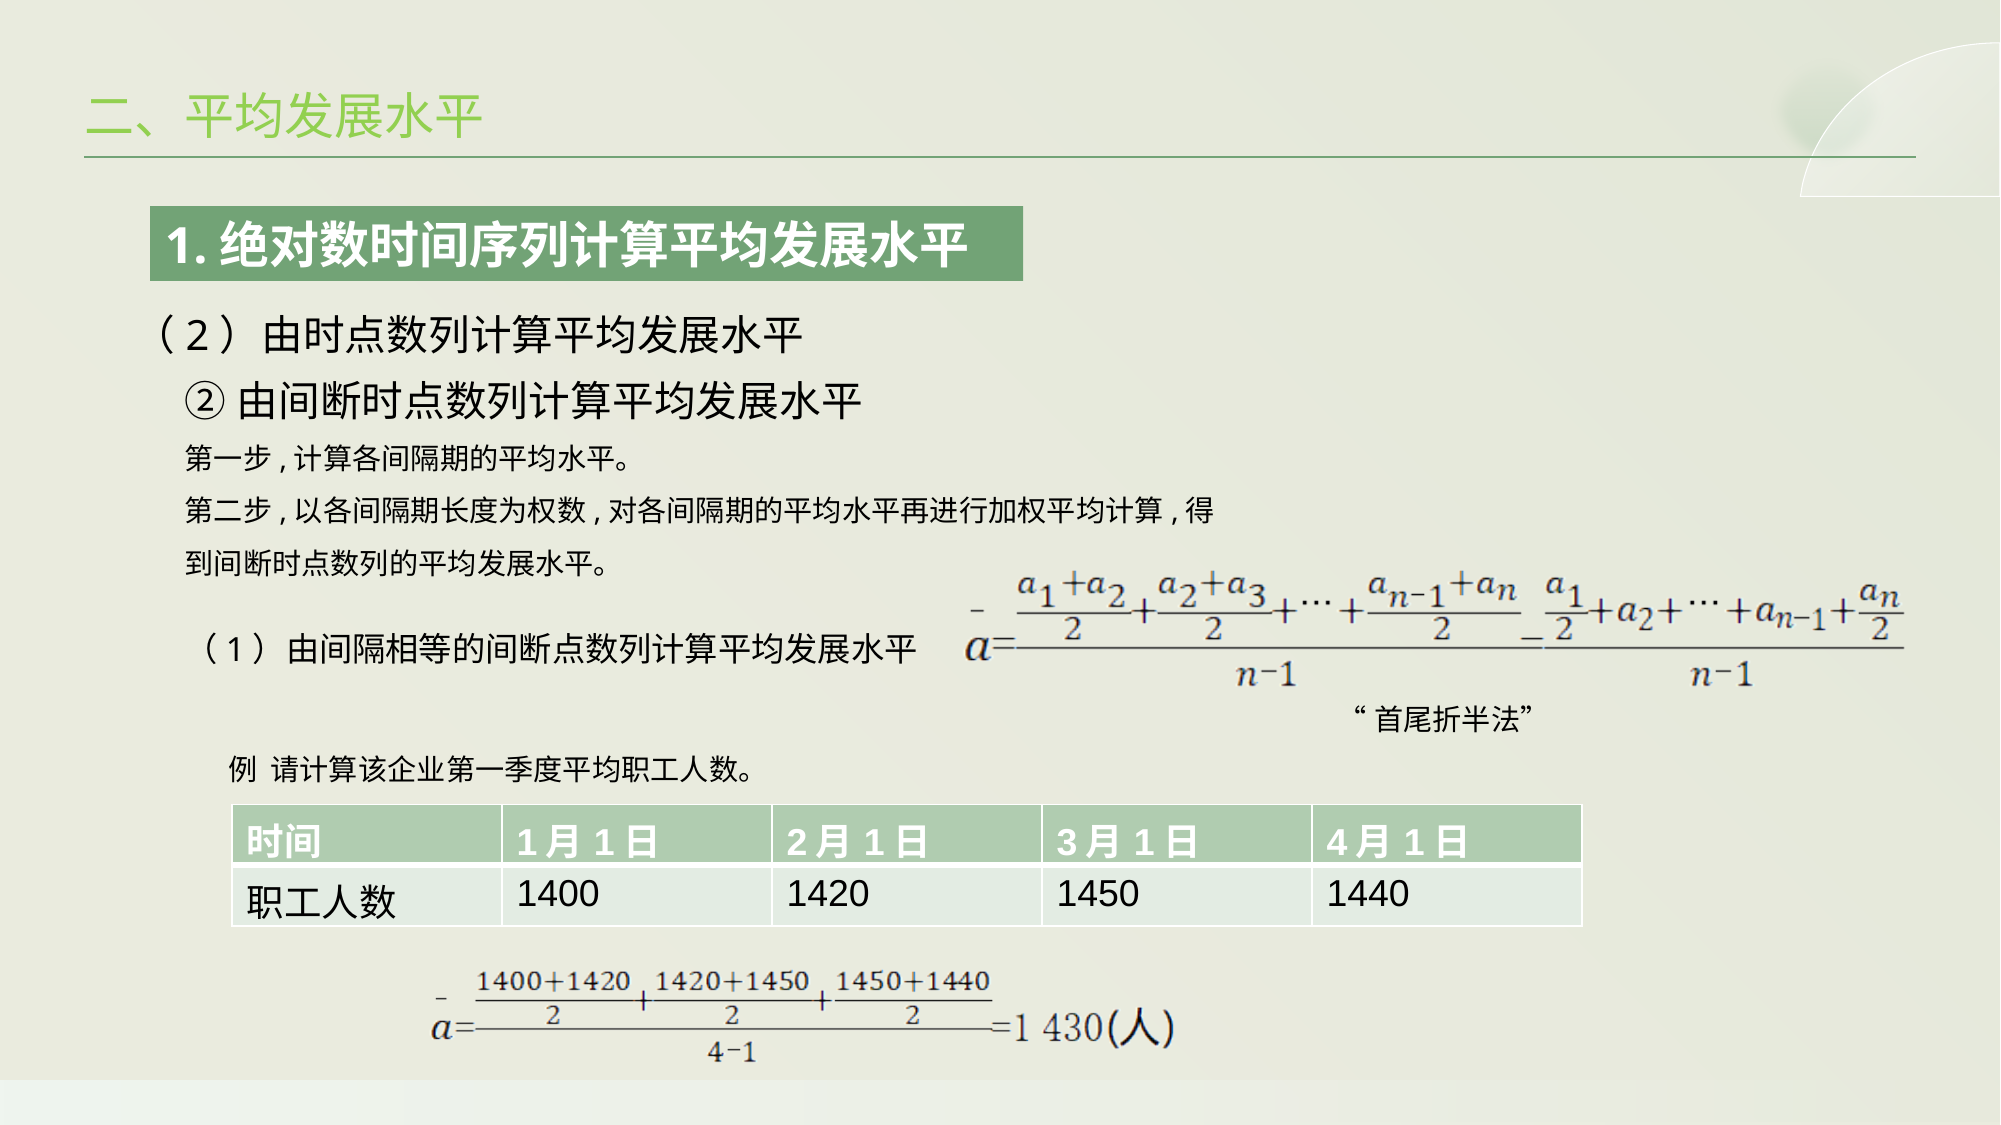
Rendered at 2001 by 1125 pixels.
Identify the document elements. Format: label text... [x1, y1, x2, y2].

table_cell 职工人数 [233, 868, 501, 925]
picture [941, 557, 1942, 710]
text_box （2）由时点数列计算平均发展水平 [119, 281, 856, 367]
table_cell 1400 [503, 868, 771, 925]
table_cell 1440 [1313, 868, 1581, 925]
table_cell 1420 [773, 868, 1041, 925]
table_header 2月1日 [773, 805, 1041, 862]
table_header 时间 [233, 805, 501, 862]
table_header 3月1日 [1043, 805, 1311, 862]
text_box 二、平均发展水平 [84, 66, 571, 148]
text_box “首尾折半法” [1323, 710, 1582, 744]
table_cell 1450 [1043, 868, 1311, 925]
text_box 第一步,计算各间隔期的平均水平。 第二步,以各间隔期长度为权数,对各间隔期的平均水平再进行加权平均计算,得到间断时点数列的平均发展水平。 [169, 432, 1235, 588]
text_box 例 请计算该企业第一季度平均职工人数。 [169, 744, 1004, 794]
picture [404, 951, 1219, 1088]
table_header 4月1日 [1313, 805, 1581, 862]
text_box ②由间断时点数列计算平均发展水平 [169, 367, 1004, 432]
text_box （1）由间隔相等的间断点数列计算平均发展水平 [169, 620, 941, 675]
table_header 1月1日 [503, 805, 771, 862]
text_box 1.绝对数时间序列计算平均发展水平 [150, 206, 1024, 281]
